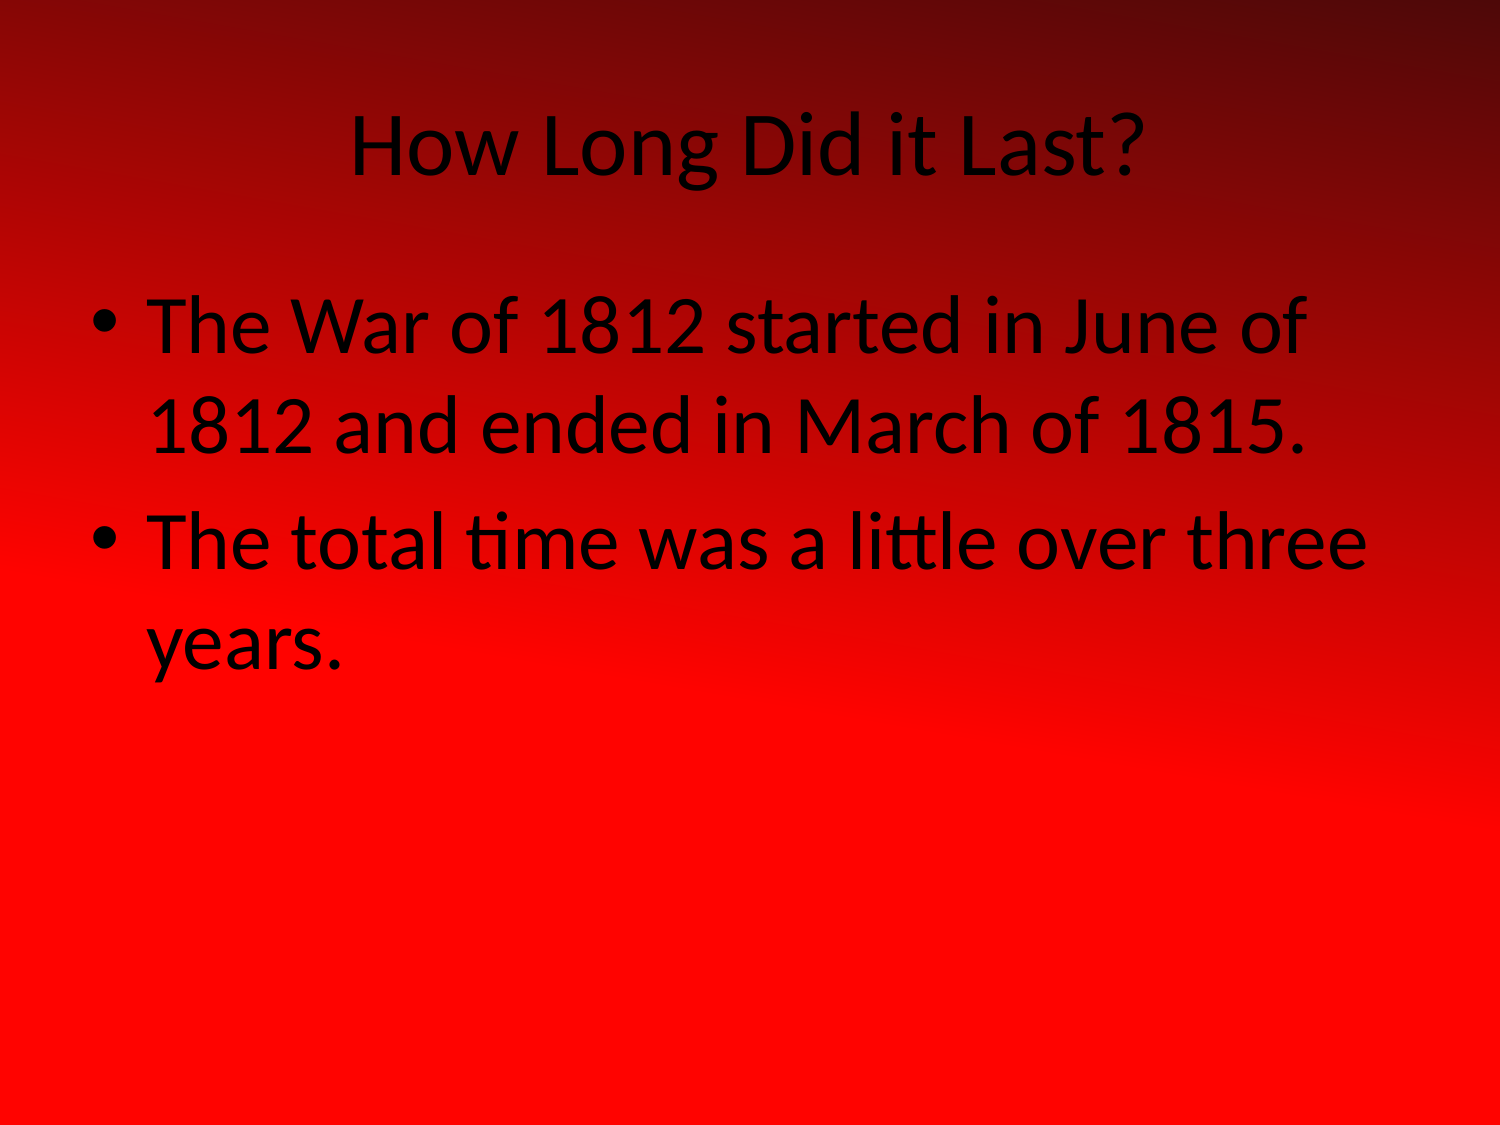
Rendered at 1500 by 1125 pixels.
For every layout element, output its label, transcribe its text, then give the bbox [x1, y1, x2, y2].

list The War of 1812 started in June of 1812 and ended in March of 1815. The total time was a little over three years. [75, 262, 1425, 1005]
title How Long Did it Last? [75, 45, 1425, 233]
